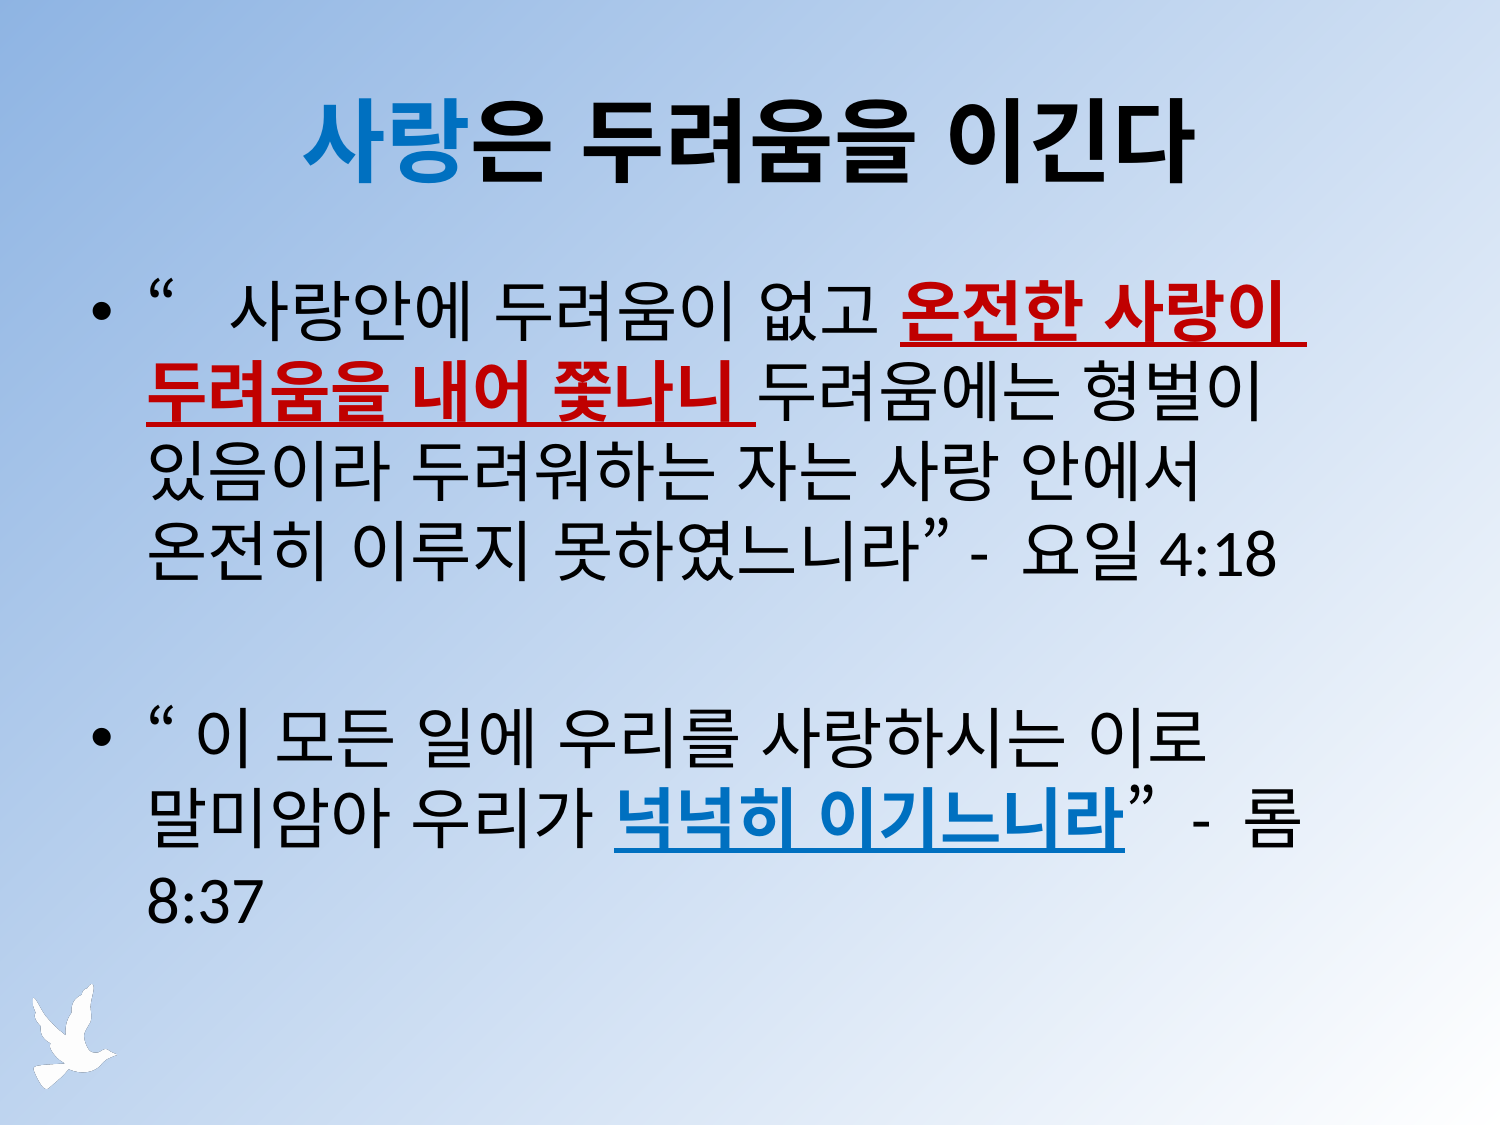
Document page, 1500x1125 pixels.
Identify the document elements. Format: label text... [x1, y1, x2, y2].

picture [32, 983, 118, 1089]
title 사랑은 두려움을 이긴다 [75, 45, 1425, 233]
list “사랑안에 두려움이 없고 온전한 사랑이 두려움을 내어 쫓나니 두려움에는 형벌이 있음이라 두려워하는 자는 사랑 안에서 온전히 이루지 못하였느니라”- 요일4:18 “이 모든 일에 우리를 사랑하시는 이로 말미암아 우리가 넉넉히 이기느니라” - 롬8:37 [75, 262, 1425, 1005]
